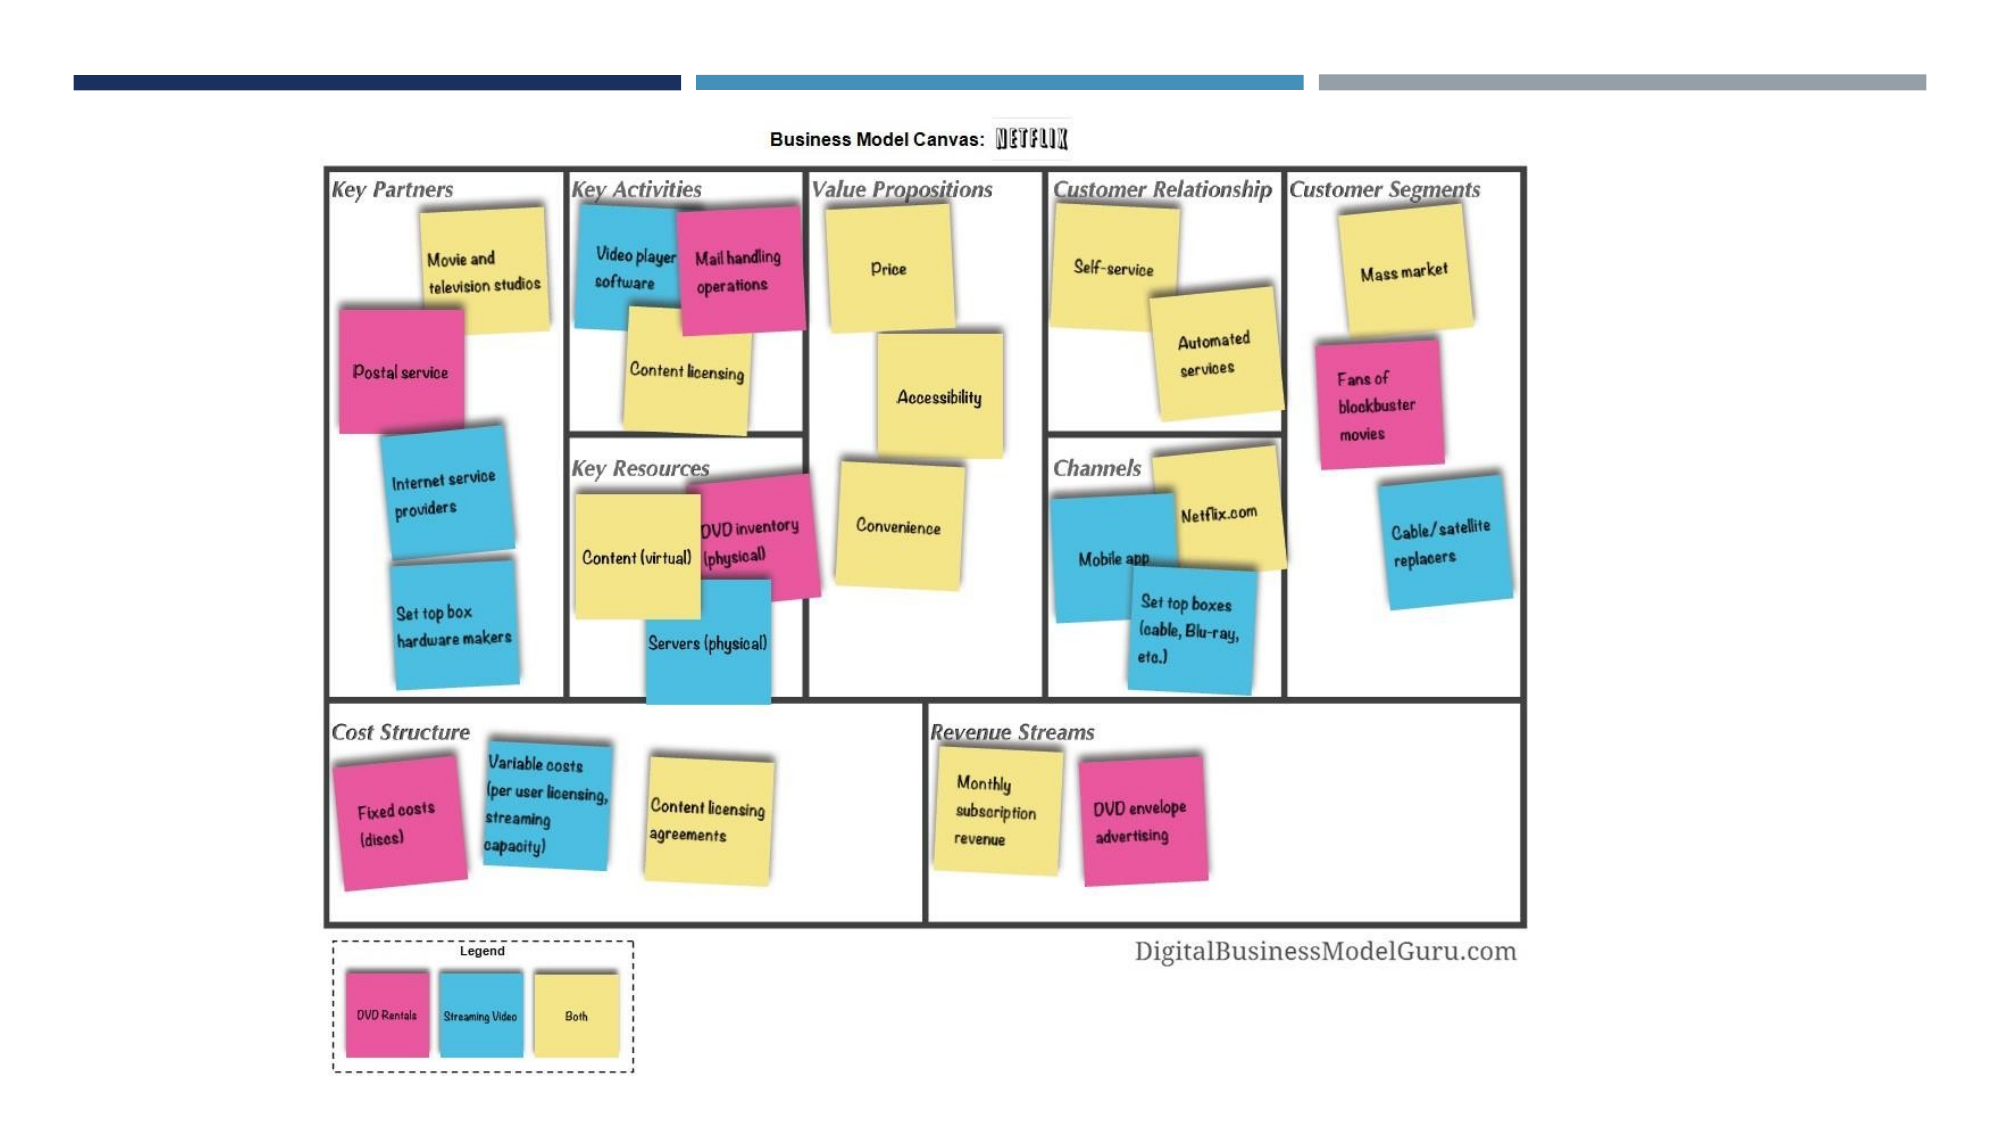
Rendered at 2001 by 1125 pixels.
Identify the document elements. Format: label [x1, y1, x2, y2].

picture [318, 113, 1528, 1076]
